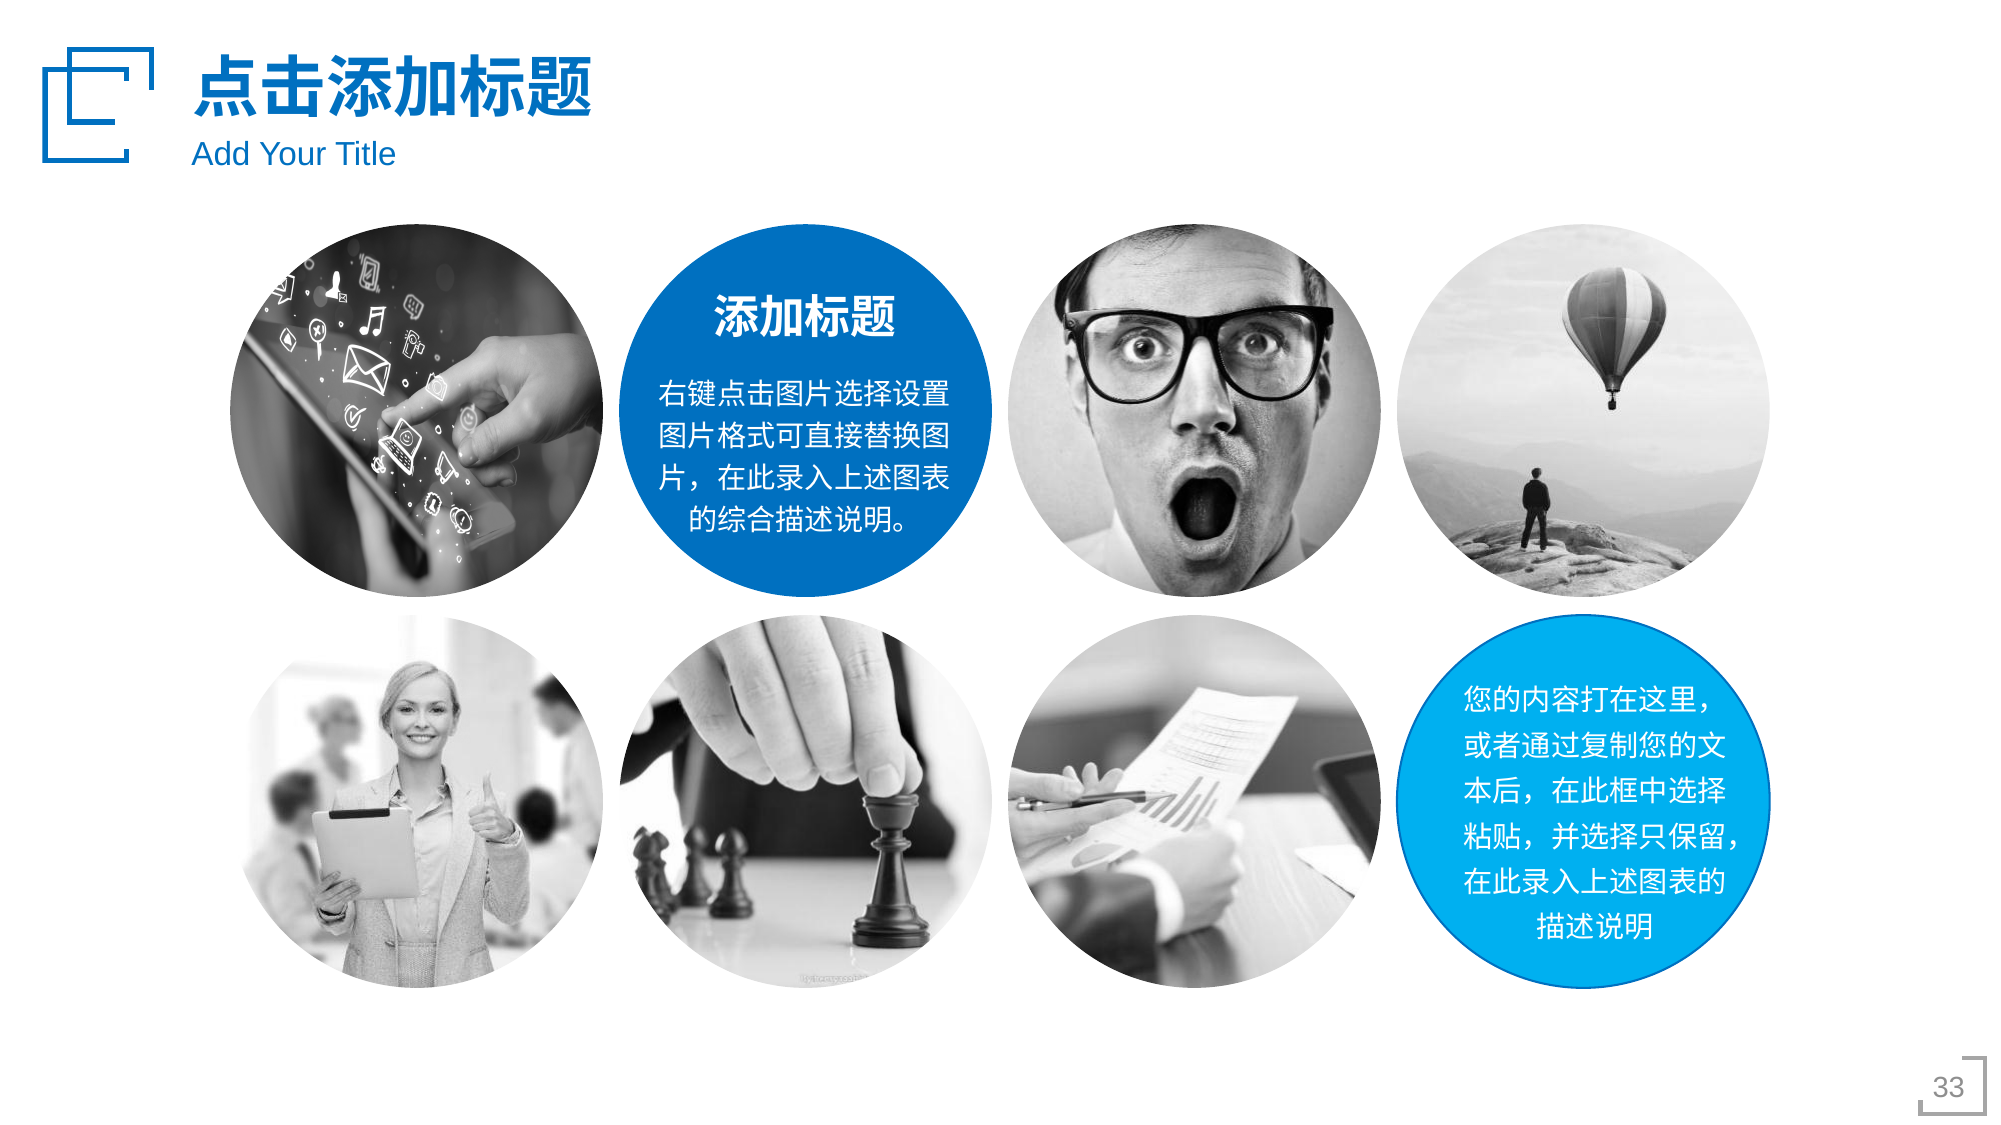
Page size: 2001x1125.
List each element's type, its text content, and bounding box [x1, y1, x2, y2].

text_box [618, 614, 993, 989]
text_box Add Your Title [176, 124, 555, 180]
text_box [1395, 223, 1771, 599]
text_box [1471, 952, 1695, 989]
text_box 右键点击图片选择设置图片格式可直接替换图片，在此录入上述图表的综合描述说明。 [639, 363, 971, 542]
text_box [229, 223, 604, 599]
text_box [1395, 673, 1446, 930]
text_box [1006, 223, 1382, 599]
text_box 点击添加标题 [177, 36, 609, 132]
text_box 添加标题 [702, 282, 908, 349]
text_box [671, 542, 940, 599]
text_box [1006, 614, 1382, 989]
text_box [229, 614, 604, 989]
text_box [618, 223, 993, 499]
text_box 您的内容打在这里，或者通过复制您的文本后，在此框中选择粘贴，并选择只保留，在此录入上述图表的描述说明 [1446, 663, 1745, 952]
text_box [1457, 614, 1710, 663]
text_box [1745, 706, 1771, 897]
